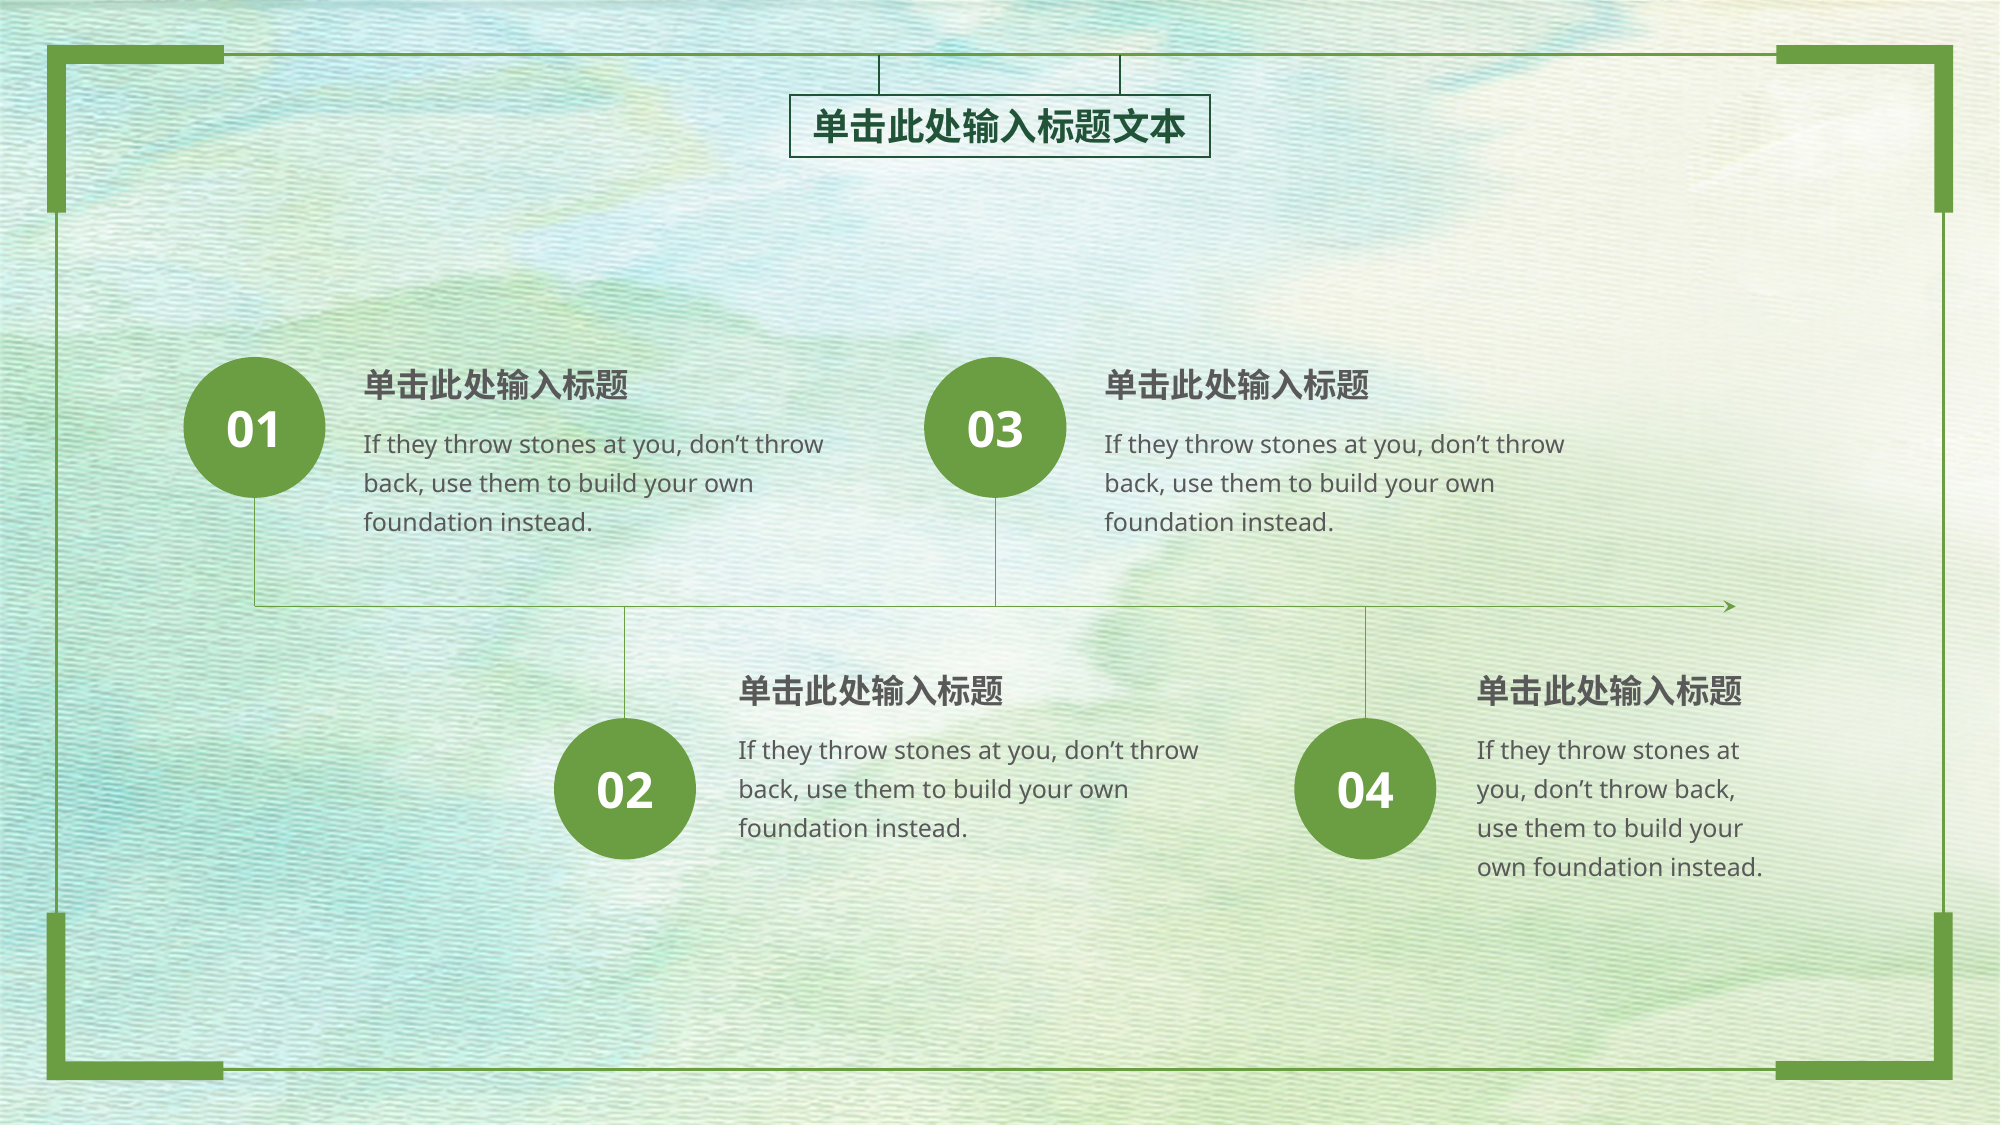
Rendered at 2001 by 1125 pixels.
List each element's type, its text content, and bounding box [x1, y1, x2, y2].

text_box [1776, 45, 1954, 213]
text_box If they throw stones at you, don’t throw back, use them to build your own foundation instead. [1089, 412, 1590, 544]
text_box [55, 54, 1944, 1071]
text_box If they throw stones at you, don’t throw back, use them to build your own foundation instead. [723, 718, 1224, 850]
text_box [789, 54, 1210, 157]
text_box 02 [552, 717, 697, 861]
text_box If they throw stones at you, don’t throw back, use them to build your own foundation instead. [348, 412, 849, 544]
text_box 03 [923, 355, 1068, 499]
text_box 单击此处输入标题 [1462, 662, 1771, 718]
text_box 单击此处输入标题 [1089, 356, 1399, 412]
picture [0, 0, 2001, 1125]
text_box 01 [182, 355, 327, 499]
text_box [1775, 912, 1953, 1080]
text_box If they throw stones at you, don’t throw back, use them to build your own foundation instead. [1462, 718, 1796, 889]
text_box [46, 912, 224, 1080]
text_box 单击此处输入标题 [723, 662, 1033, 718]
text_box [47, 45, 225, 213]
text_box 单击此处输入标题 [348, 356, 658, 412]
text_box 04 [1293, 717, 1438, 861]
